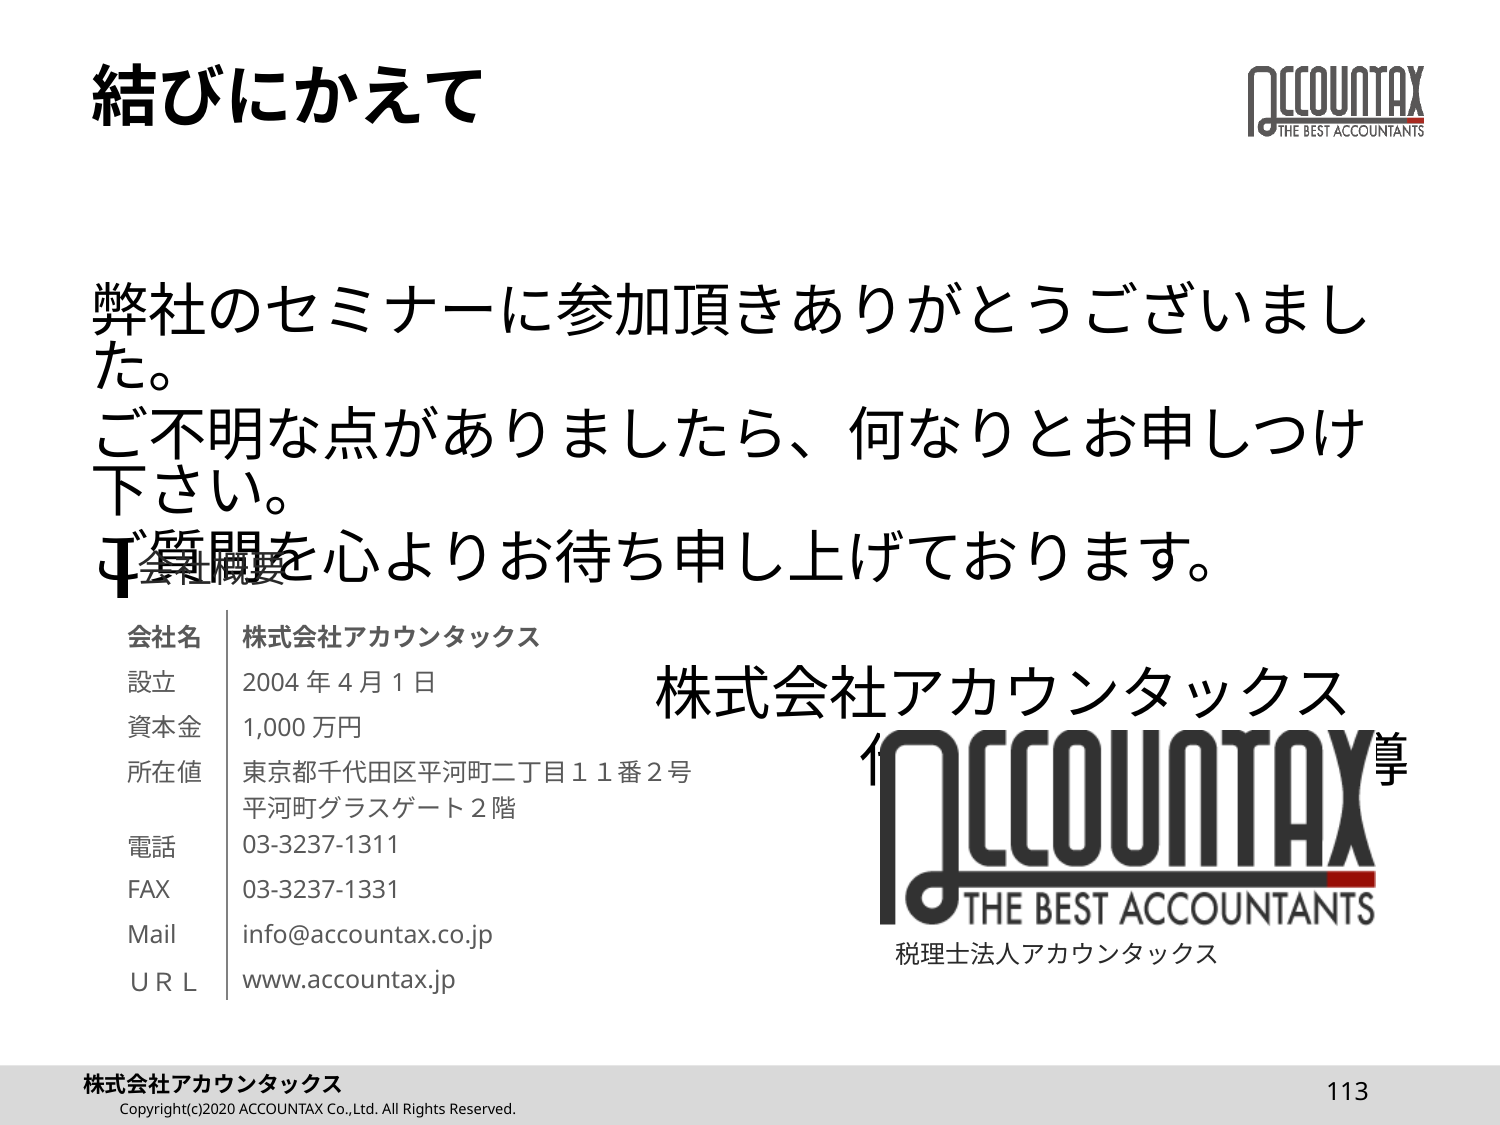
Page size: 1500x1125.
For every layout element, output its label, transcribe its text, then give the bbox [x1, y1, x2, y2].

picture [1353, 66, 1424, 137]
table_cell 資本金 [112, 700, 226, 745]
text_box 会社概要 [122, 537, 303, 598]
table_cell 所在値 [112, 745, 226, 820]
table_cell 設立 [112, 655, 226, 700]
table_cell 電話 [112, 820, 226, 865]
list 弊社のセミナーに参加頂きありがとうございました。 ご不明な点がありましたら、何なりとお申しつけ下さい。 ご質問を心よりお待ち申し上げております。 株式会社アカウンタックス 代表取締役 山口真導 [75, 279, 1425, 1022]
table_header 会社名 [112, 610, 226, 655]
title 結びにかえて [76, 31, 1353, 157]
table_cell 2004年4月1日 [228, 655, 762, 700]
table_cell 東京都千代田区平河町二丁目１１番２号 平河町グラスゲート２階 [228, 745, 762, 820]
table_header 株式会社アカウンタックス [228, 610, 762, 655]
table_cell Mail [112, 910, 226, 955]
slide_number 113 [1269, 1067, 1425, 1121]
table_cell 03-3237-1311 [228, 820, 762, 865]
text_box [880, 729, 1377, 977]
table_cell 1,000万円 [228, 700, 762, 745]
table_cell info@accountax.co.jp [228, 910, 762, 955]
table_cell ＵＲＬ [112, 955, 226, 1000]
table_cell FAX [112, 865, 226, 910]
table_cell 03-3237-1331 [228, 865, 762, 910]
table_cell www.accountax.jp [228, 955, 762, 1000]
